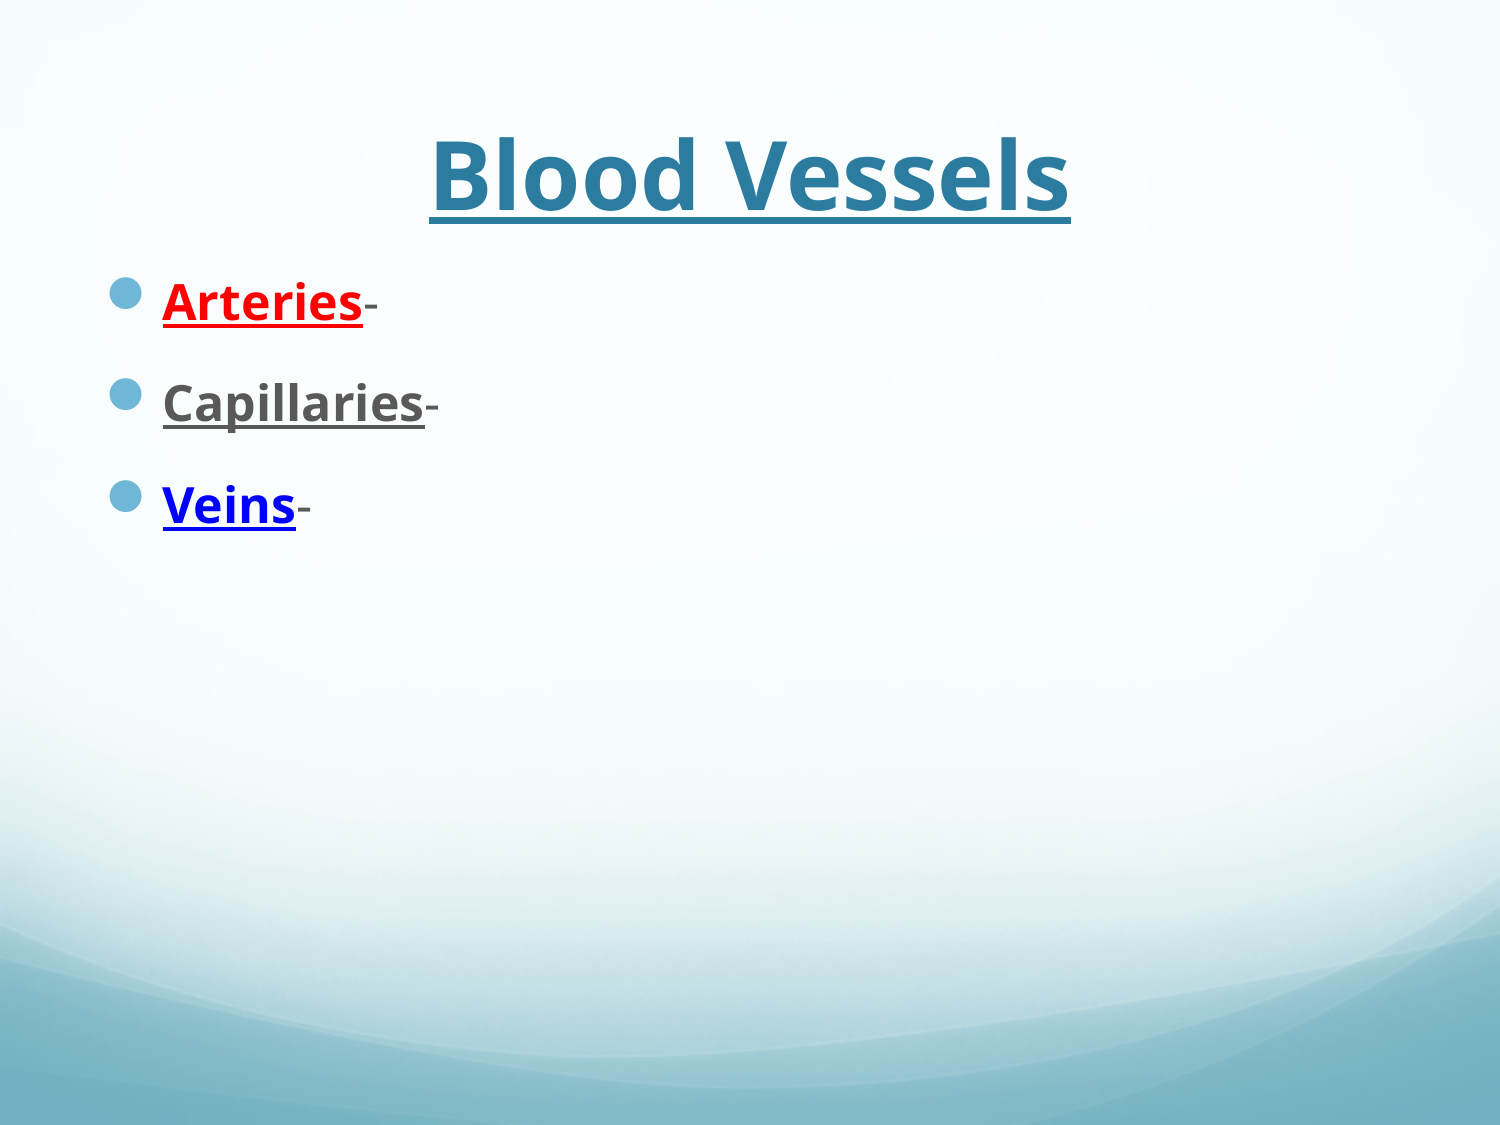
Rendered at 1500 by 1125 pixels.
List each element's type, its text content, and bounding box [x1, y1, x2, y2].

list Arteries- Capillaries- Veins- [90, 262, 1410, 975]
title Blood Vessels [90, 17, 1410, 237]
